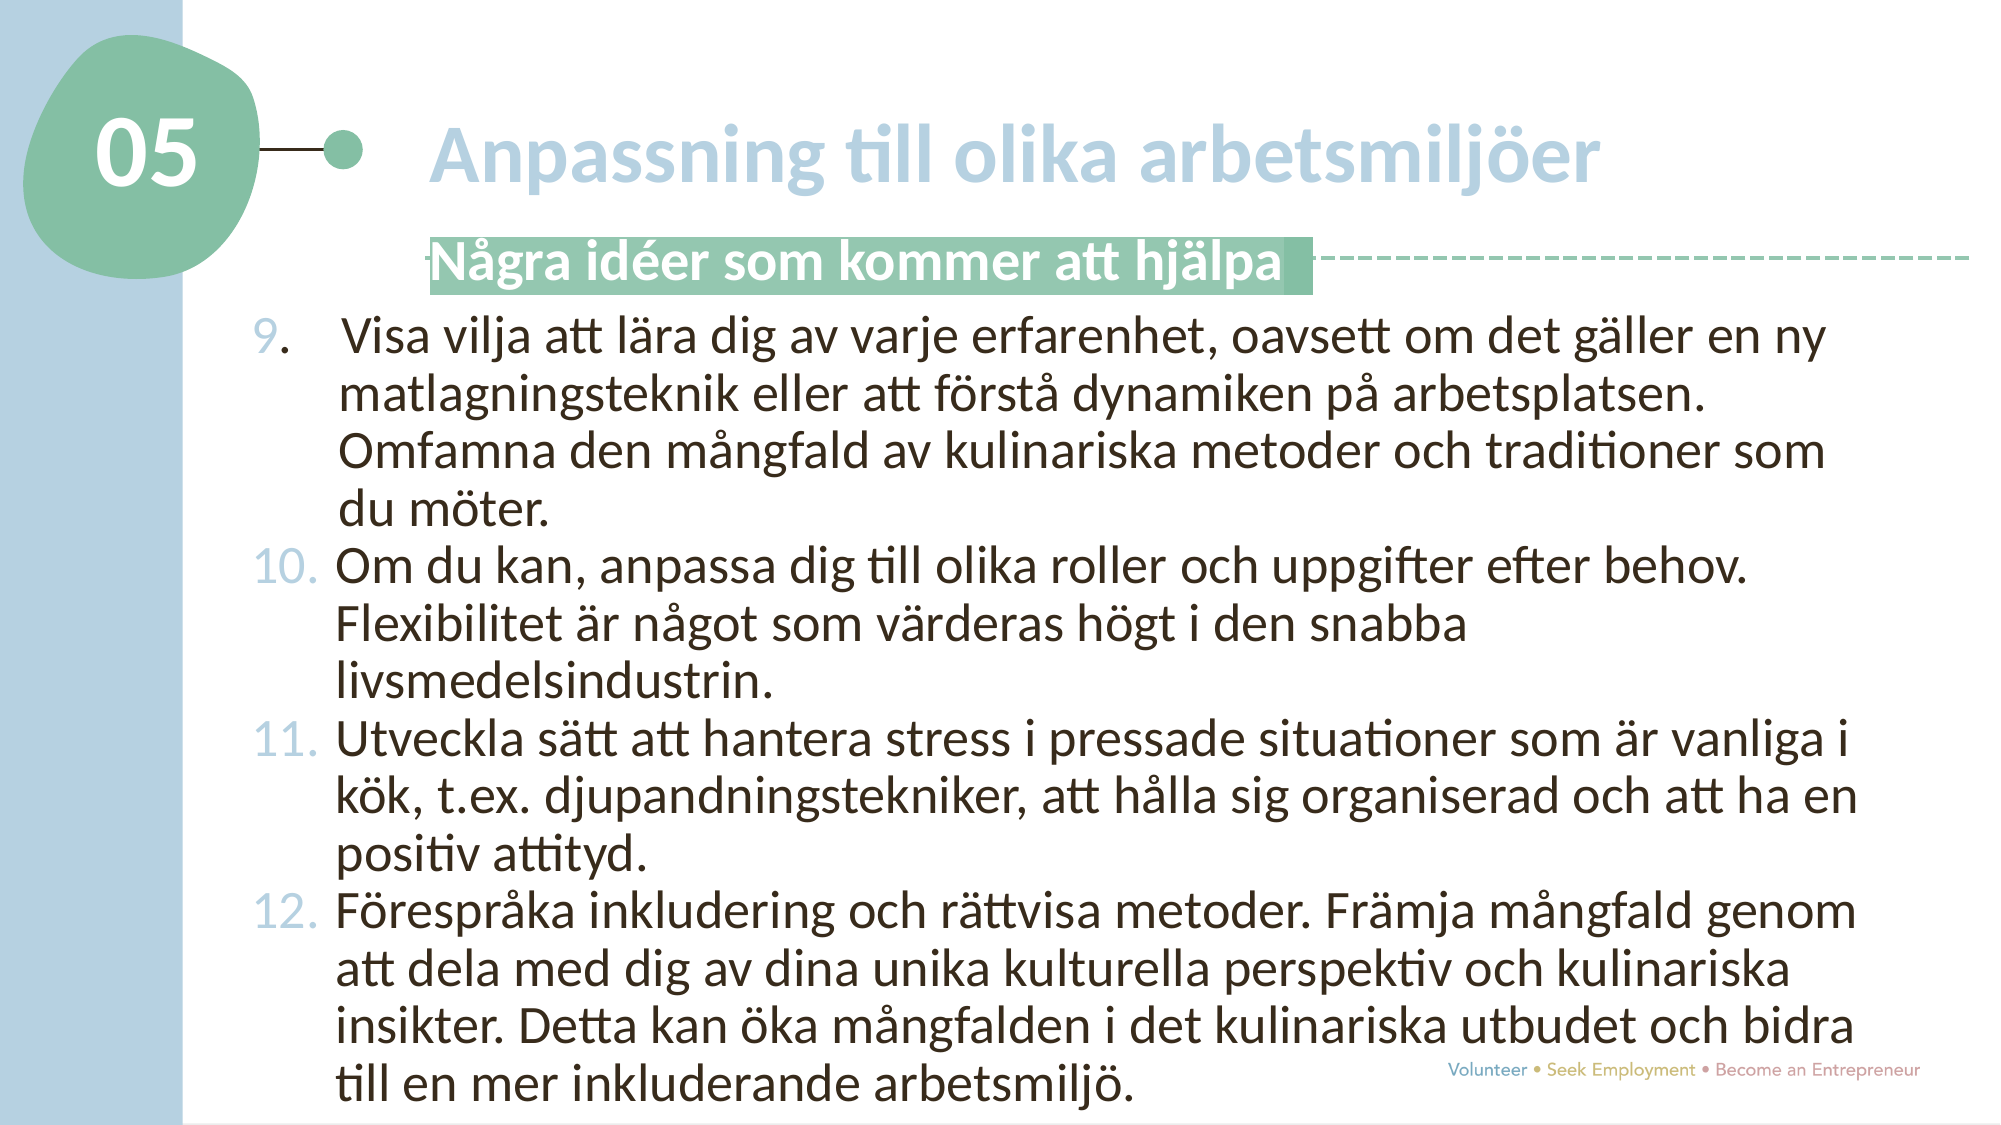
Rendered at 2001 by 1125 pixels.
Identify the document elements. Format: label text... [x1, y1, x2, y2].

text_box Anpassning till olika arbetsmiljöer [414, 108, 1732, 237]
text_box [110, 129, 363, 170]
text_box [34, 230, 234, 280]
text_box [55, 35, 249, 88]
text_box [0, 0, 184, 1125]
text_box 9. Visa vilja att lära dig av varje erfarenhet, oavsett om det gäller en ny matlagningsteknik eller att förstå dynamiken på arbetsplatsen. Omfamna den mångfald av kulinariska metoder och traditioner som du möter. Om du kan, anpassa dig till olika roller och uppgifter efter behov. Flexibilitet är något som värderas högt i den snabba livsmedelsindustrin. Utveckla sätt att hantera stress i pressade situationer som är vanliga i kök, t.ex. djupandningstekniker, att hålla sig organiserad och att ha en positiv attityd. Förespråka inkludering och rättvisa metoder. Främja mångfald genom att dela med dig av dina unika kulturella perspektiv och kulinariska insikter. Detta kan öka mångfalden i det kulinariska utbudet och bidra till en mer inkluderande arbetsmiljö. [236, 299, 1879, 505]
text_box 05 [21, 88, 275, 230]
text_box Några idéer som kommer att hjälpa: [414, 215, 1600, 300]
picture [1418, 1046, 1971, 1103]
